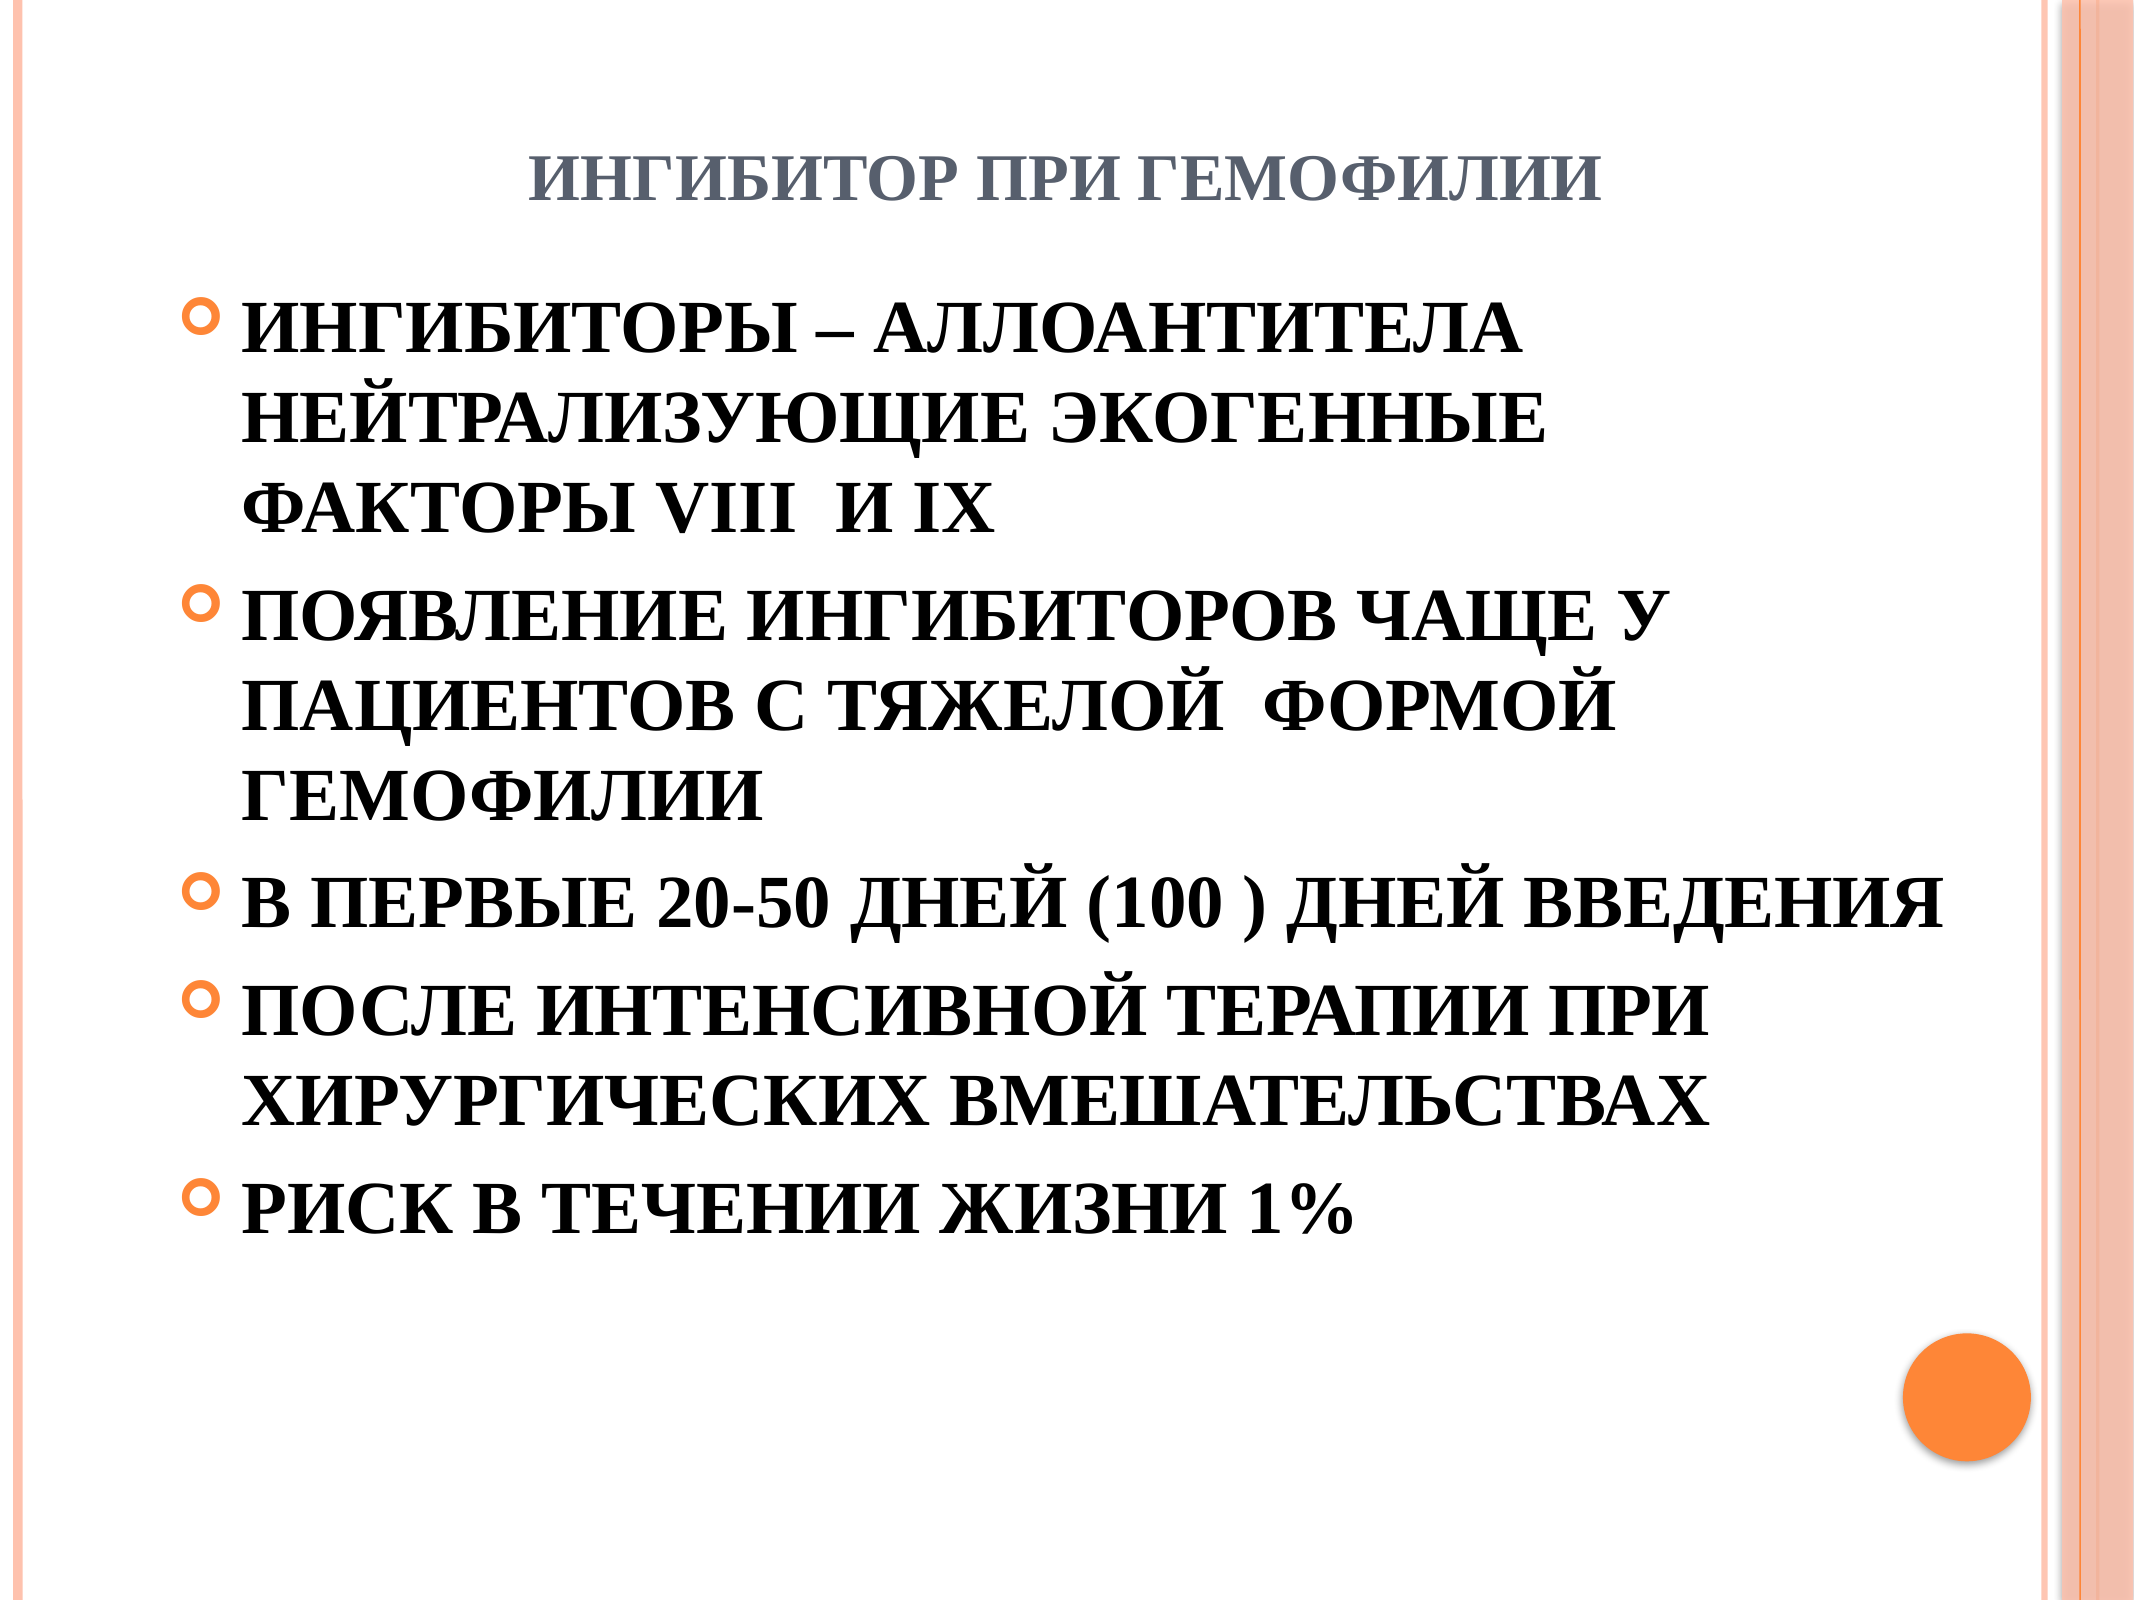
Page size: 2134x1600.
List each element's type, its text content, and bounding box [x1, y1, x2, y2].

title ИНГИБИТОР ПРИ ГЕМОФИЛИИ [156, 72, 1978, 225]
list ИНГИБИТОРЫ – АЛЛОАНТИТЕЛА НЕЙТРАЛИЗУЮЩИЕ ЭКОГЕННЫЕ ФАКТОРЫ VIII И IX ПОЯВЛЕНИЕ ИНГИБИТОРОВ ЧАЩЕ У ПАЦИЕНТОВ С ТЯЖЕЛОЙ ФОРМОЙ ГЕМОФИЛИИ В ПЕРВЫЕ 20-50 ДНЕЙ (100 ) ДНЕЙ ВВЕДЕНИЯ ПОСЛЕ ИНТЕНСИВНОЙ ТЕРАПИИ ПРИ ХИРУРГИЧЕСКИХ ВМЕШАТЕЛЬСТВАХ РИСК В ТЕЧЕНИИ ЖИЗНИ 1% [156, 266, 1978, 1459]
